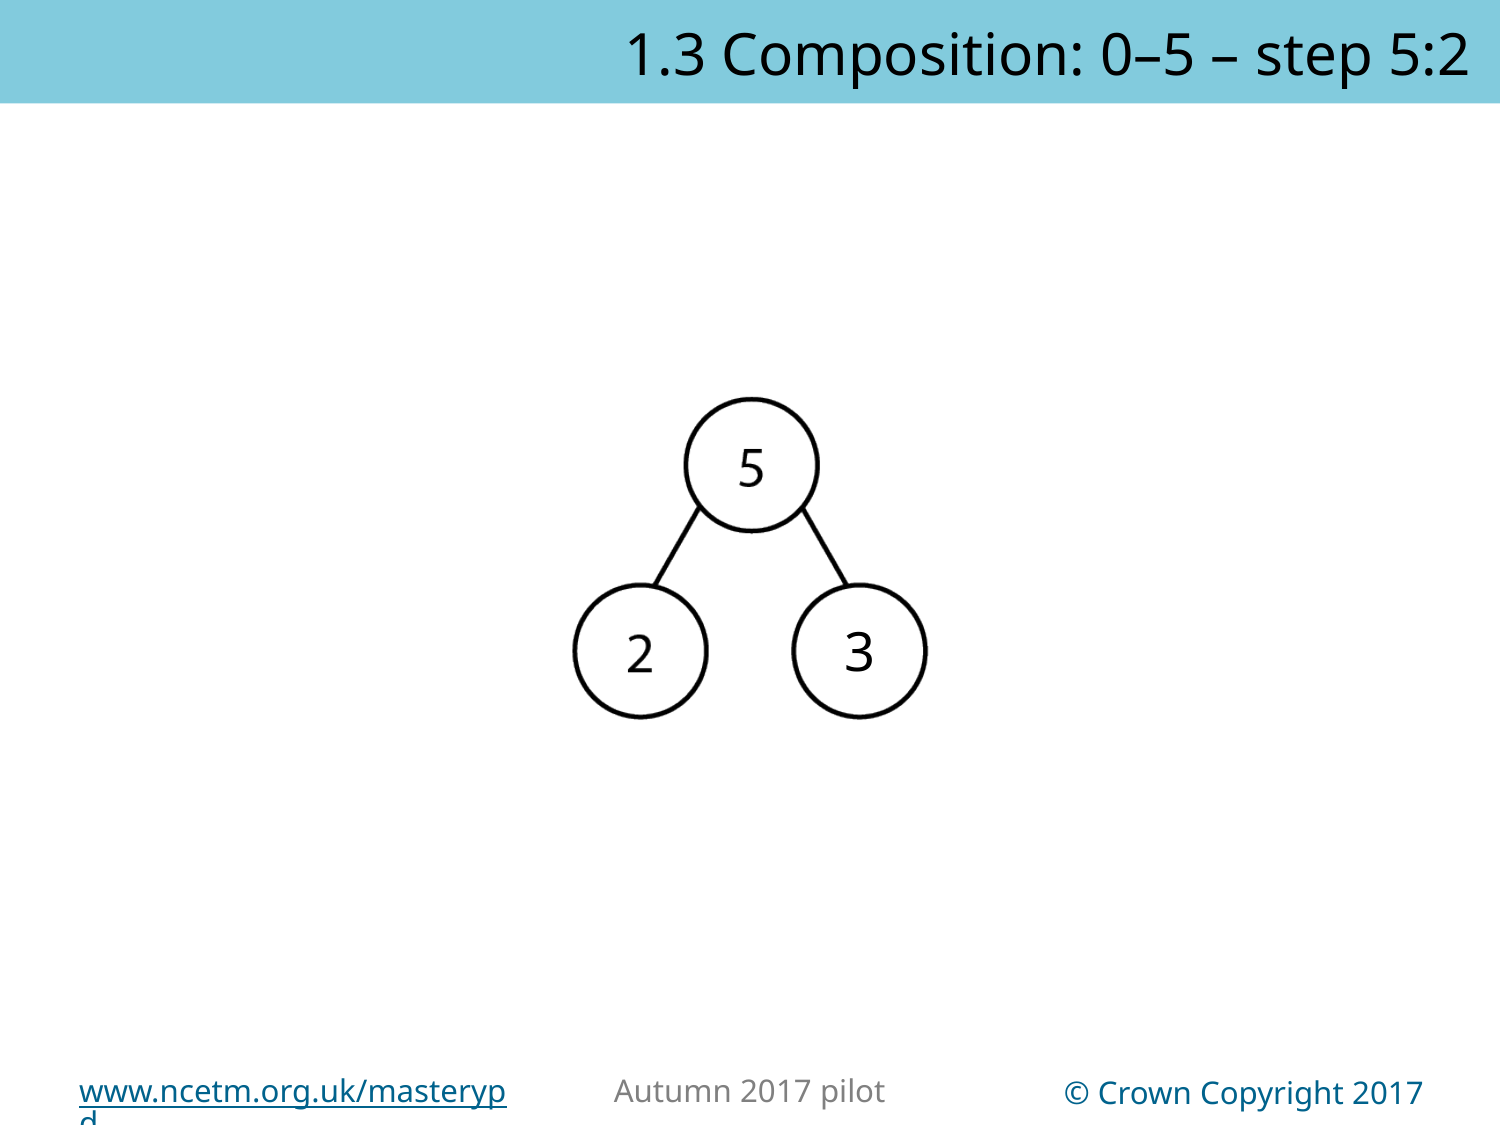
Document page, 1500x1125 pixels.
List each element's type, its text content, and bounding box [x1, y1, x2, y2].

picture [100, 377, 1400, 748]
list 1.3 Composition: 0–5 – step 5:2 [0, 0, 1500, 104]
